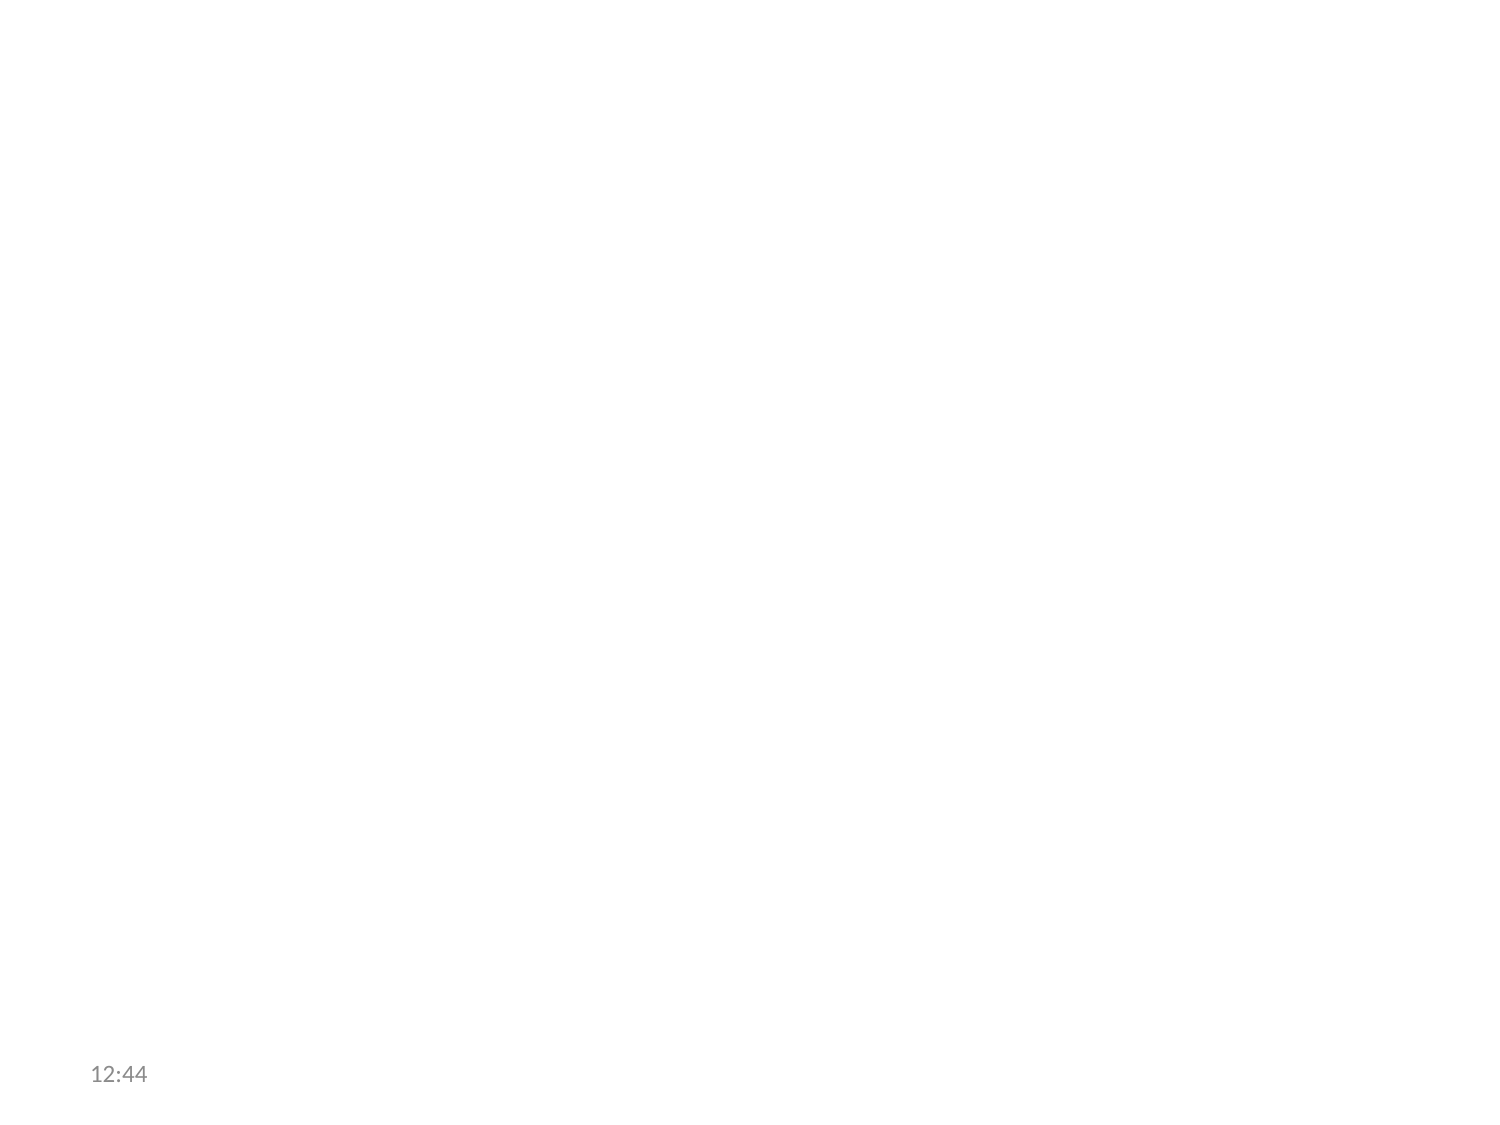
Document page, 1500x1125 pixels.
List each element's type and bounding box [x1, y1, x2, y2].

slide_number [75, 1042, 425, 1103]
